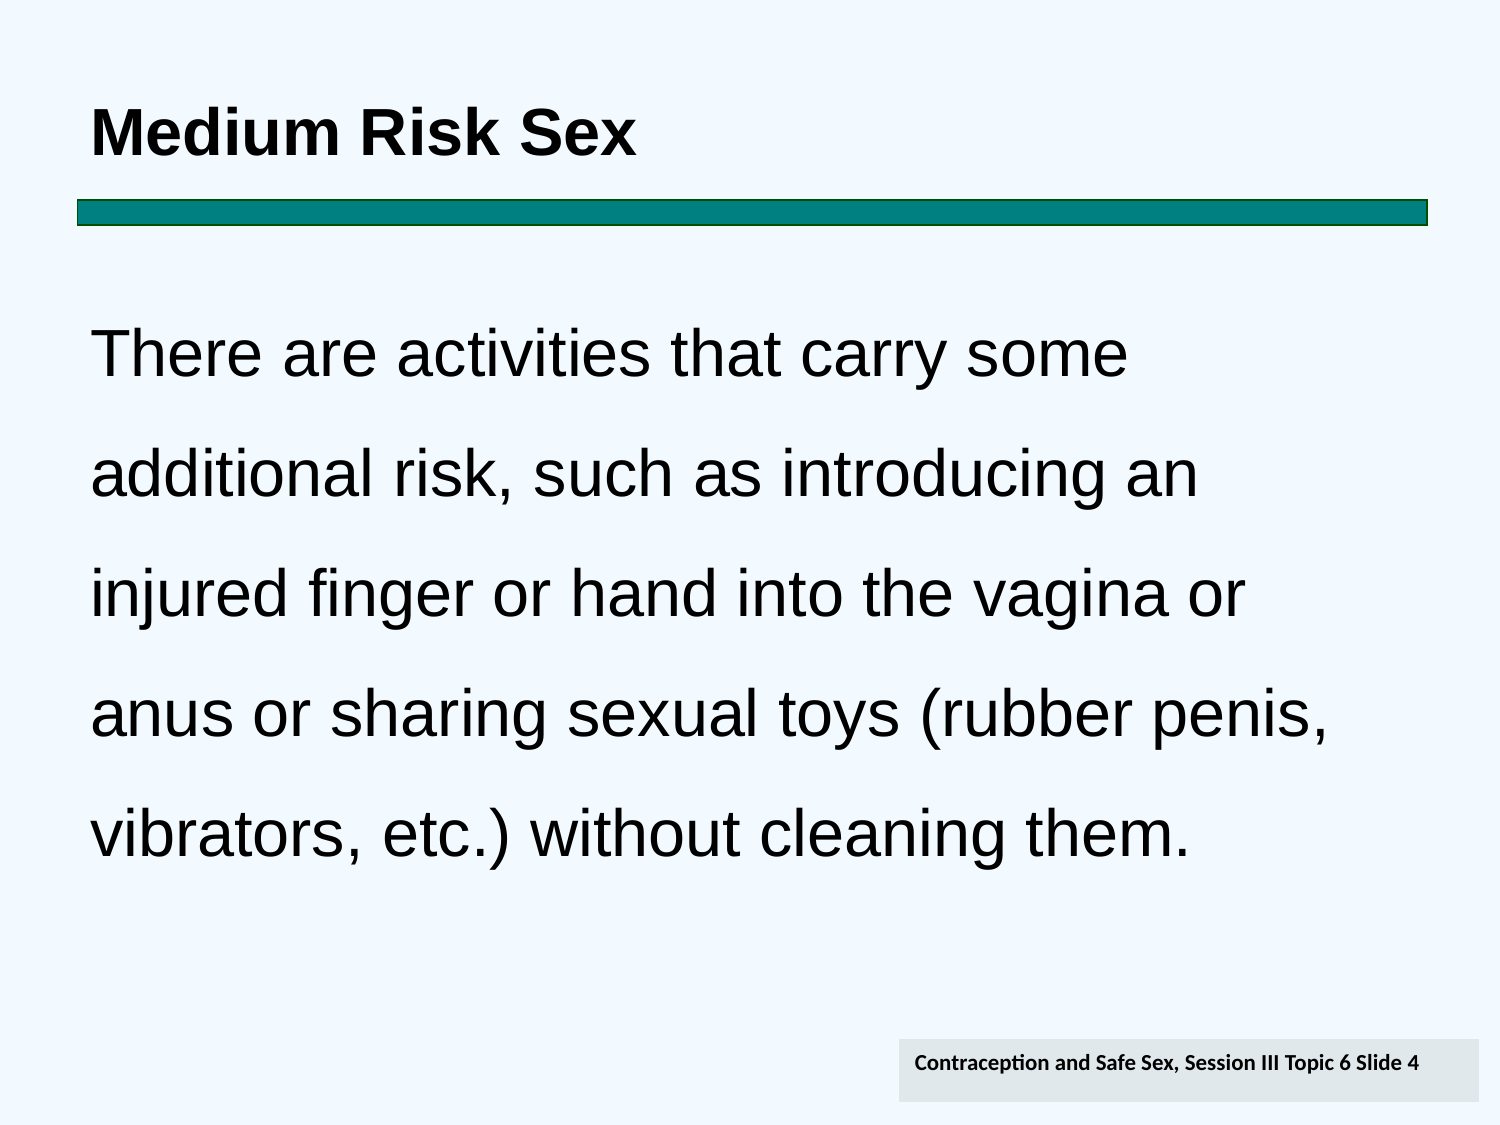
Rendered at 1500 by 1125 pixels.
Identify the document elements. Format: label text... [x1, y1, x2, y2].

list There are activities that carry some additional risk, such as introducing an injured finger or hand into the vagina or anus or sharing sexual toys (rubber penis, vibrators, etc.) without cleaning them. [75, 262, 1425, 1005]
text_box Contraception and Safe Sex, Session III Topic 6 Slide 4 [900, 1039, 1479, 1102]
title Medium Risk Sex [75, 41, 1425, 229]
